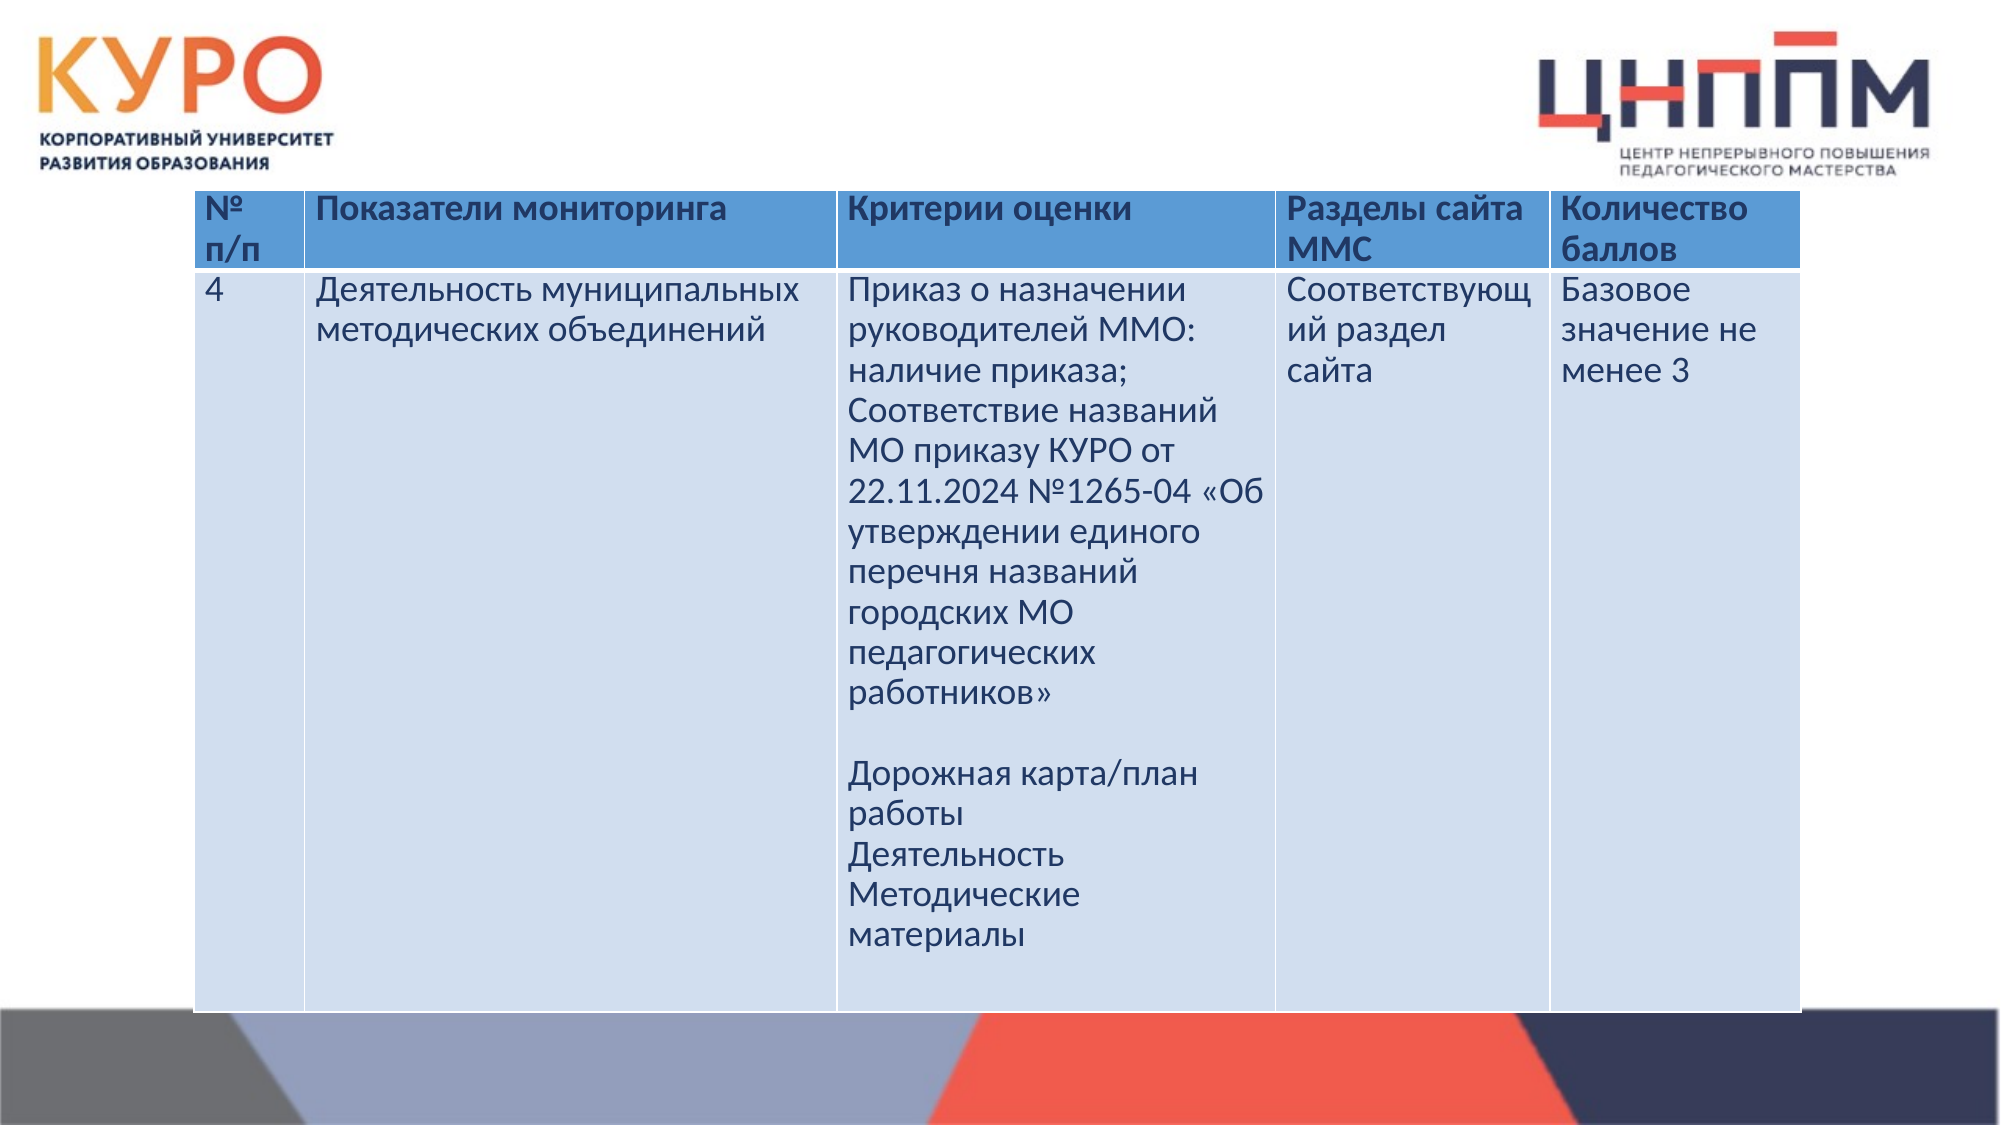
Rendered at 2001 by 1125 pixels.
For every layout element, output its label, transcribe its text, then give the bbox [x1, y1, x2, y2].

table_header Показатели мониторинга [305, 191, 836, 268]
table_header Количество баллов [1551, 191, 1800, 268]
table_cell Соответствующий раздел сайта [1276, 273, 1549, 1011]
table_header Разделы сайта ММС [1276, 191, 1549, 268]
table_header Критерии оценки [838, 191, 1275, 268]
table_cell 4 [195, 273, 304, 1011]
table_cell Приказ о назначении руководителей ММО: наличие приказа; Соответствие названий МО приказу КУРО от 22.11.2024 №1265-04 «Об утверждении единого перечня названий городских МО педагогических работников» Дорожная карта/план работы Деятельность Методические материалы [838, 273, 1275, 1011]
table_cell Деятельность муниципальных методических объединений [305, 273, 836, 1011]
table_cell Базовое значение не менее 3 [1551, 273, 1800, 1011]
picture [0, 0, 2001, 1125]
table_header № п/п [195, 191, 304, 268]
